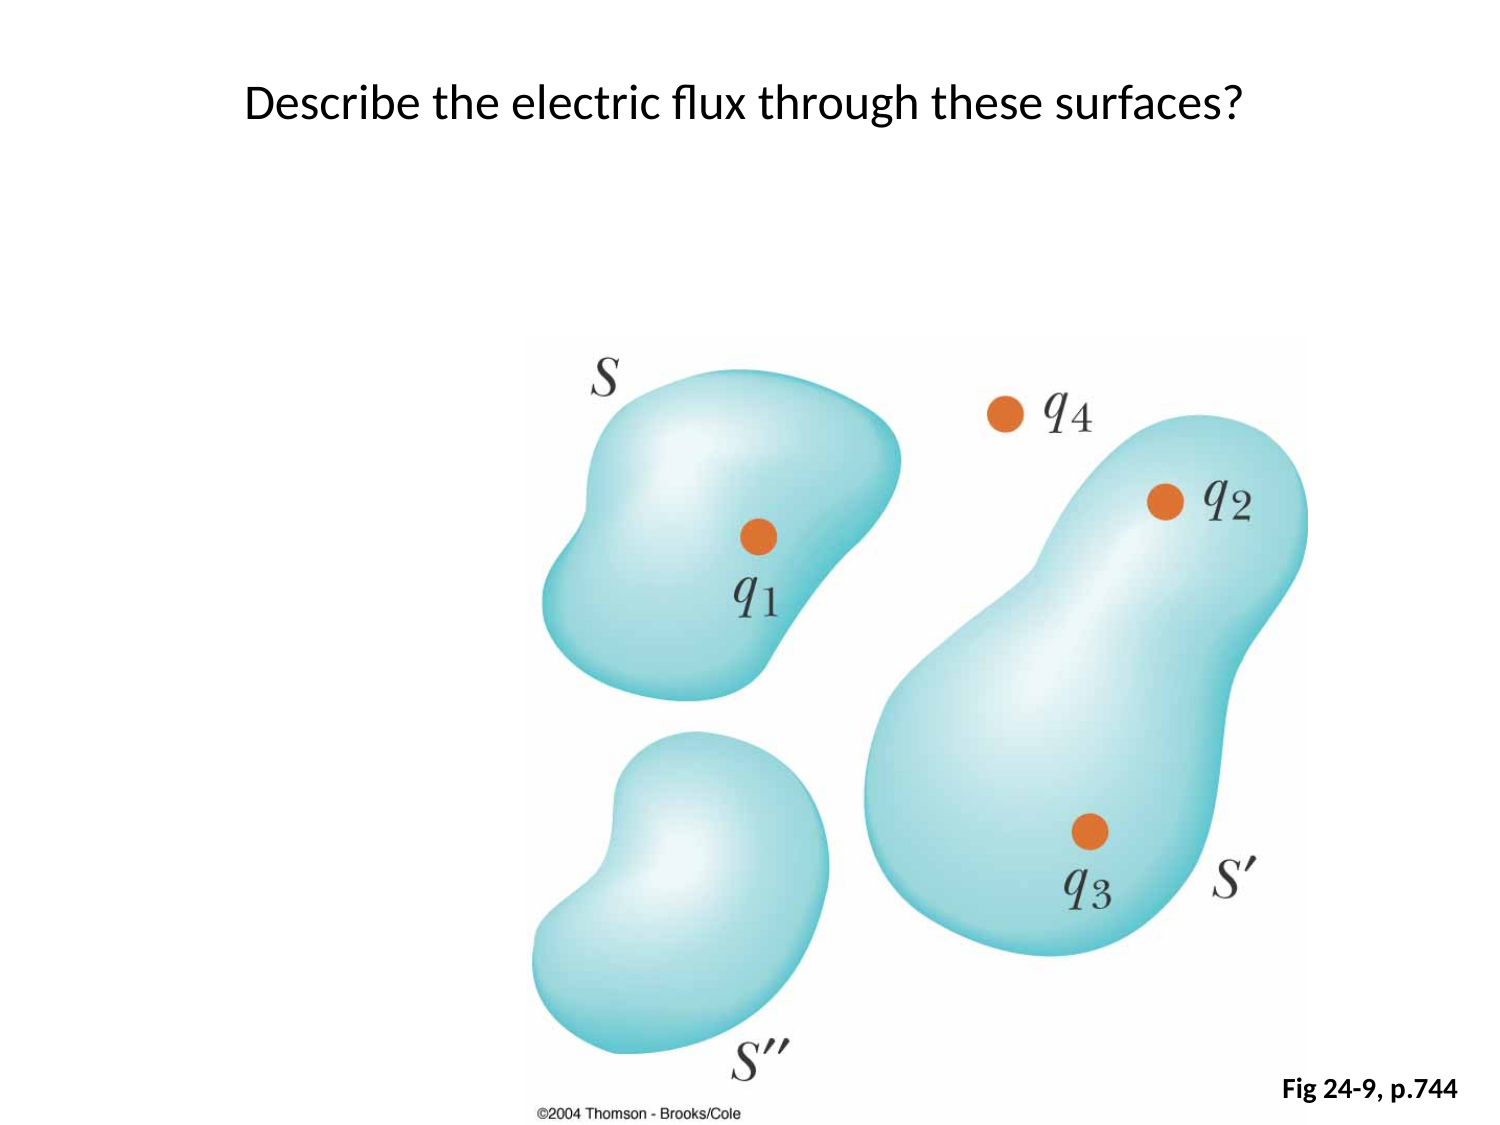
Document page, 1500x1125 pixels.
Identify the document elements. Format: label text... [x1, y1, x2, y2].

text_box Describe the electric flux through these surfaces? [229, 62, 1261, 138]
text_box Fig 24-9, p.744 [1267, 1062, 1474, 1113]
text_box [526, 337, 1309, 1125]
